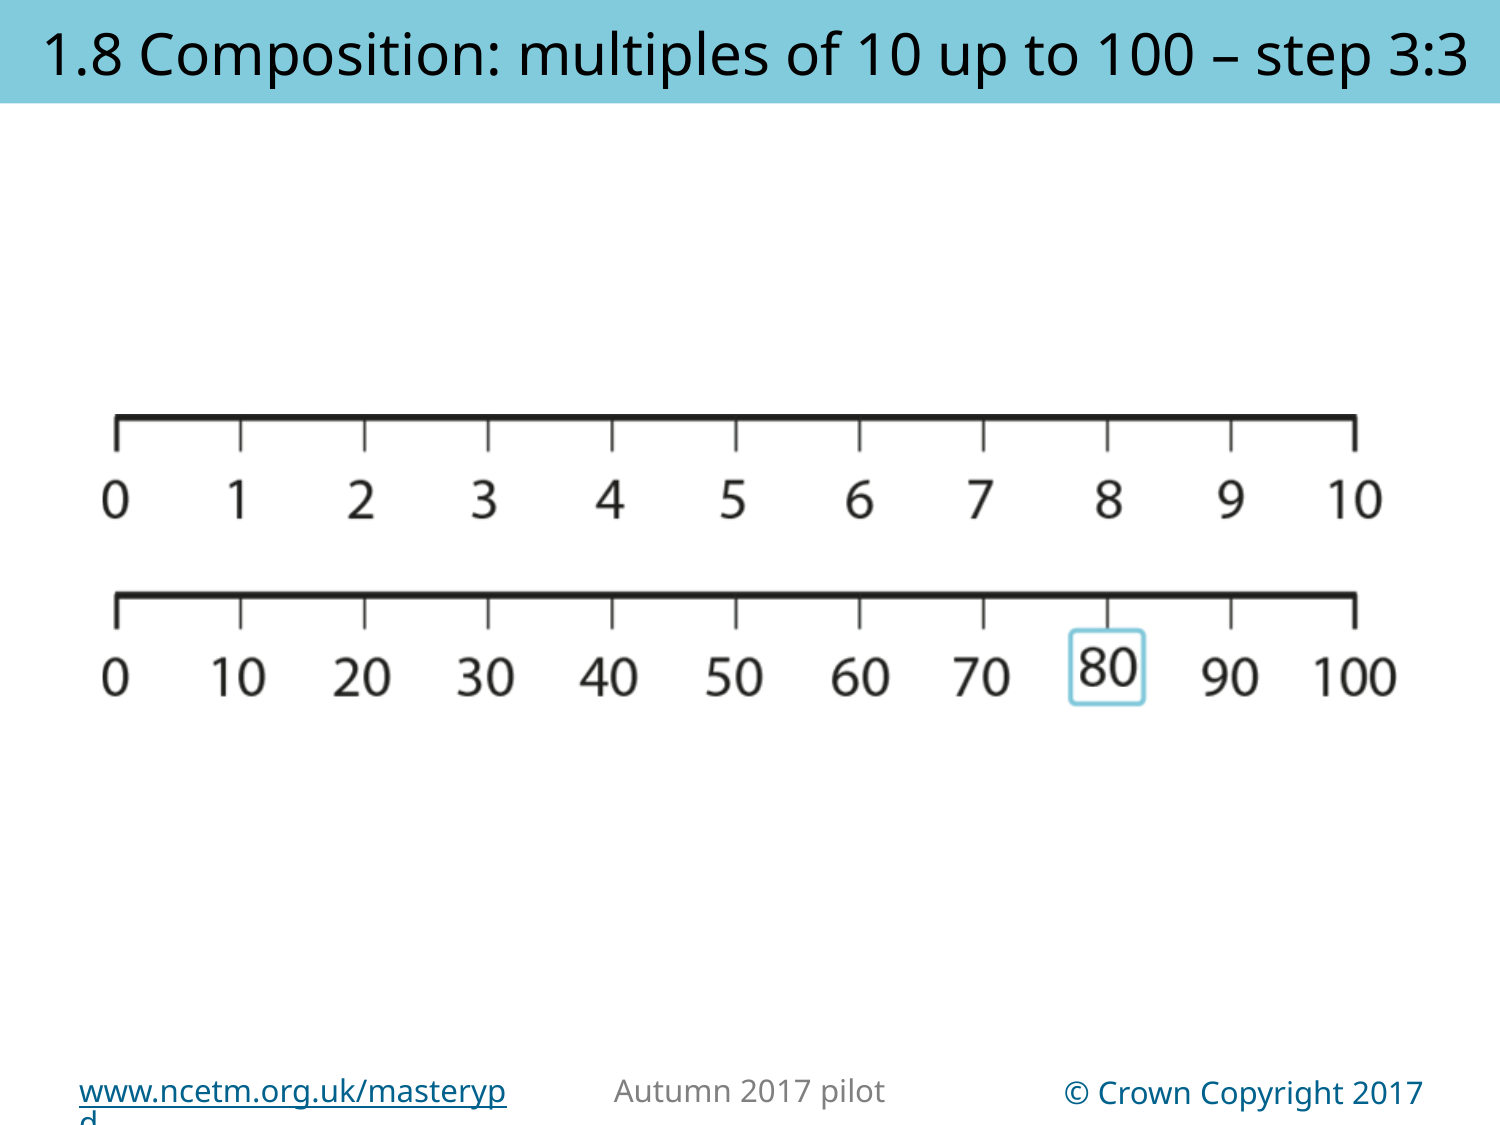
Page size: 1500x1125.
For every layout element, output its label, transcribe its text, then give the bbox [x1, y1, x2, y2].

picture [101, 414, 1399, 711]
list 1.8 Composition: multiples of 10 up to 100 – step 3:3 [0, 0, 1500, 104]
